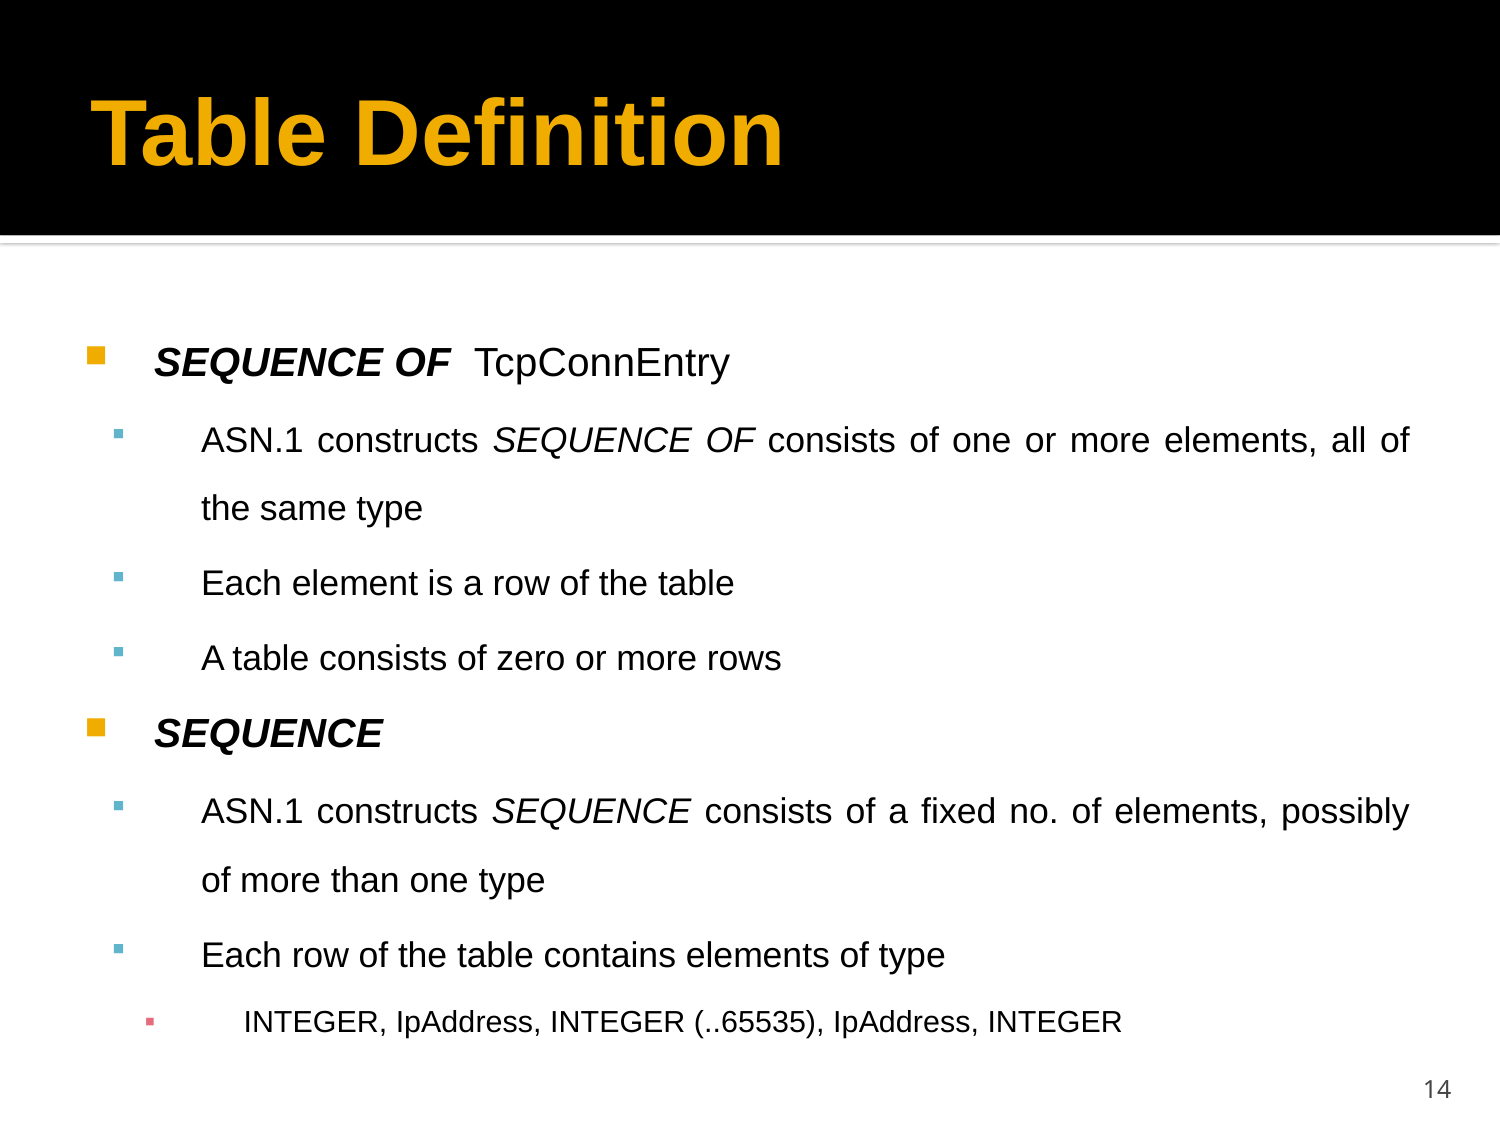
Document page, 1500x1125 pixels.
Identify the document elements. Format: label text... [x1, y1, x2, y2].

list SEQUENCE OF TcpConnEntry ASN.1 constructs SEQUENCE OF consists of one or more elements, all of the same type Each element is a row of the table A table consists of zero or more rows SEQUENCE ASN.1 constructs SEQUENCE consists of a fixed no. of elements, possibly of more than one type Each row of the table contains elements of type INTEGER, IpAddress, INTEGER (..65535), IpAddress, INTEGER [75, 291, 1425, 1050]
slide_number 14 [1345, 1062, 1467, 1108]
title Table Definition [75, 25, 1425, 231]
